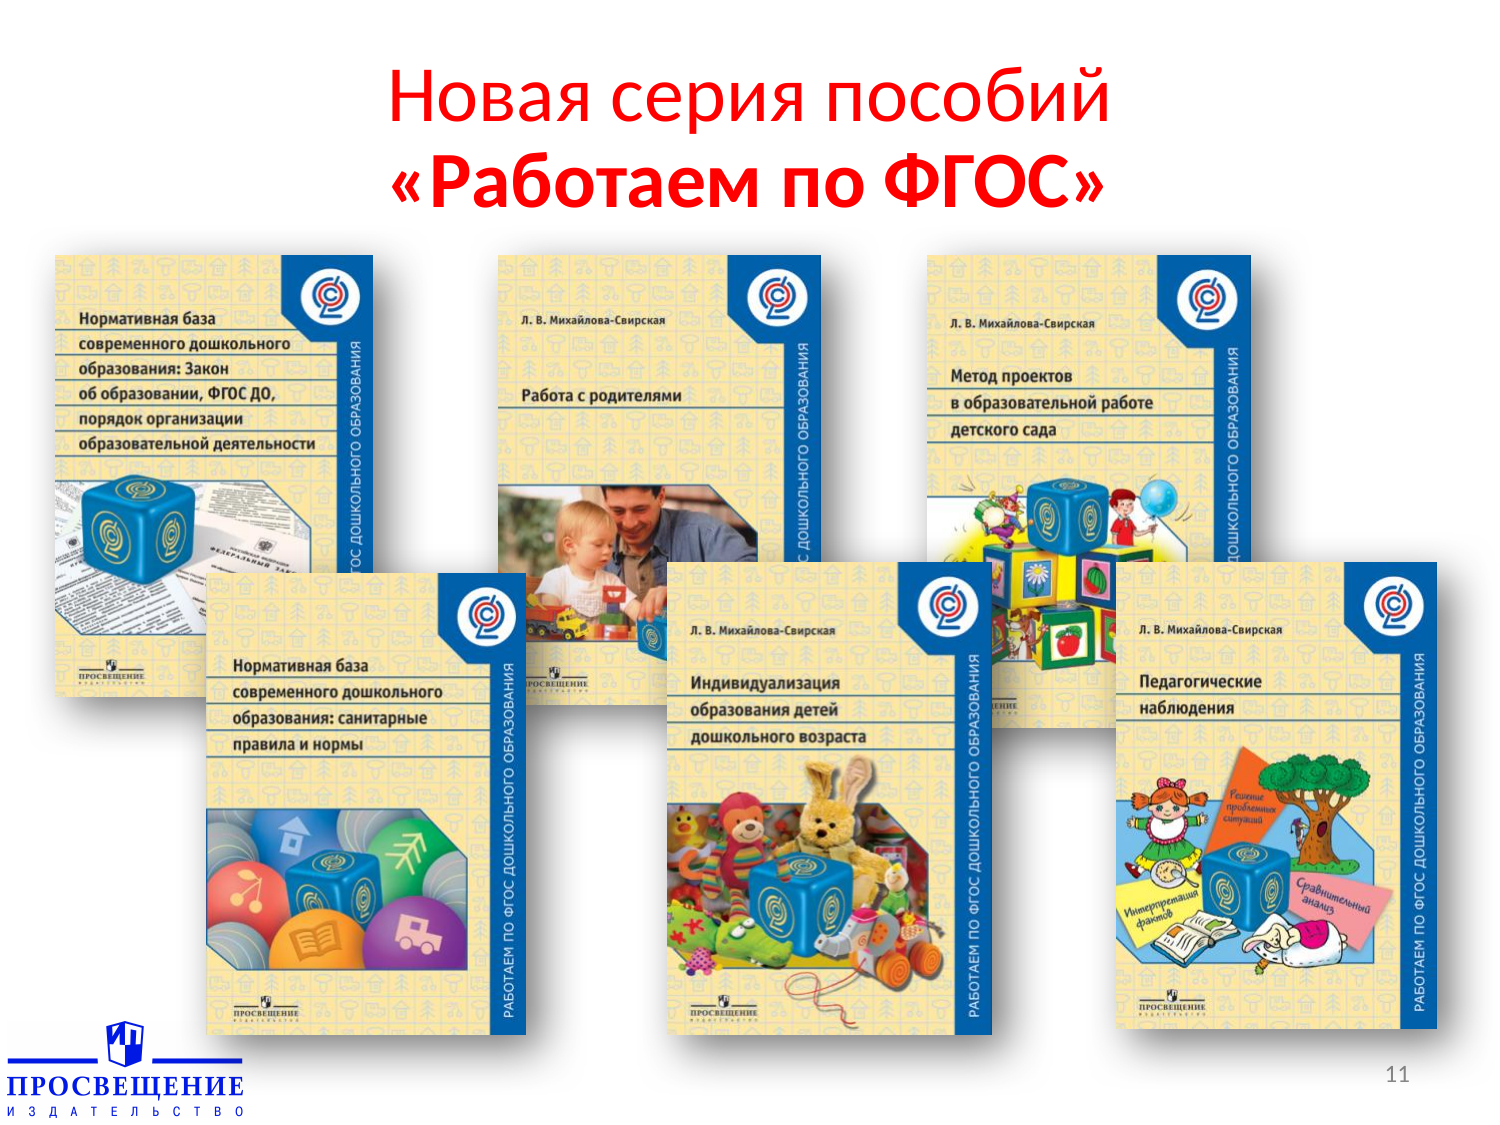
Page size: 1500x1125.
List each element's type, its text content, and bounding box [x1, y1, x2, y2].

picture [7, 255, 1438, 1118]
slide_number 11 [1074, 1042, 1425, 1103]
title Новая серия пособий «Работаем по ФГОС» [74, 44, 1426, 233]
